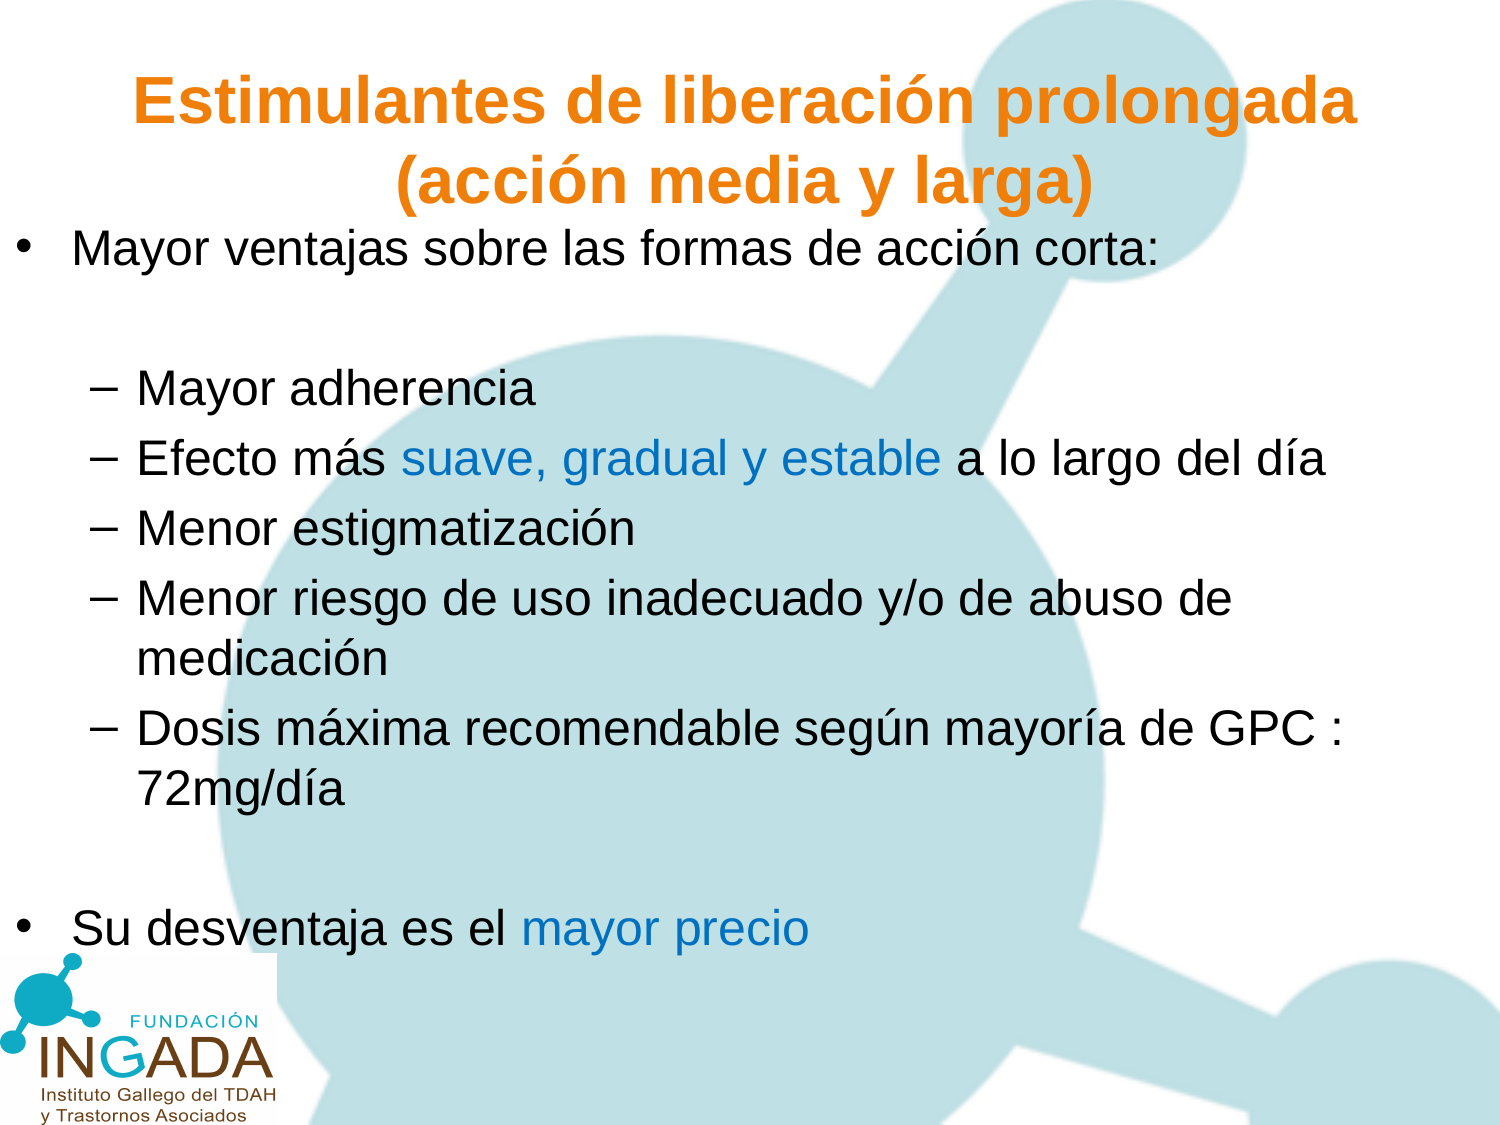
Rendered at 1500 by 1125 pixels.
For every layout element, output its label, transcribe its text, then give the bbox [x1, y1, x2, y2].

title Estimulantes de liberación prolongada (acción media y larga) [53, 42, 1439, 208]
picture [0, 953, 277, 1125]
list Mayor ventajas sobre las formas de acción corta: Mayor adherencia Efecto más suave, gradual y estable a lo largo del día Menor estigmatización Menor riesgo de uso inadecuado y/o de abuso de medicación Dosis máxima recomendable según mayoría de GPC : 72mg/día Su desventaja es el mayor precio [0, 208, 1477, 858]
